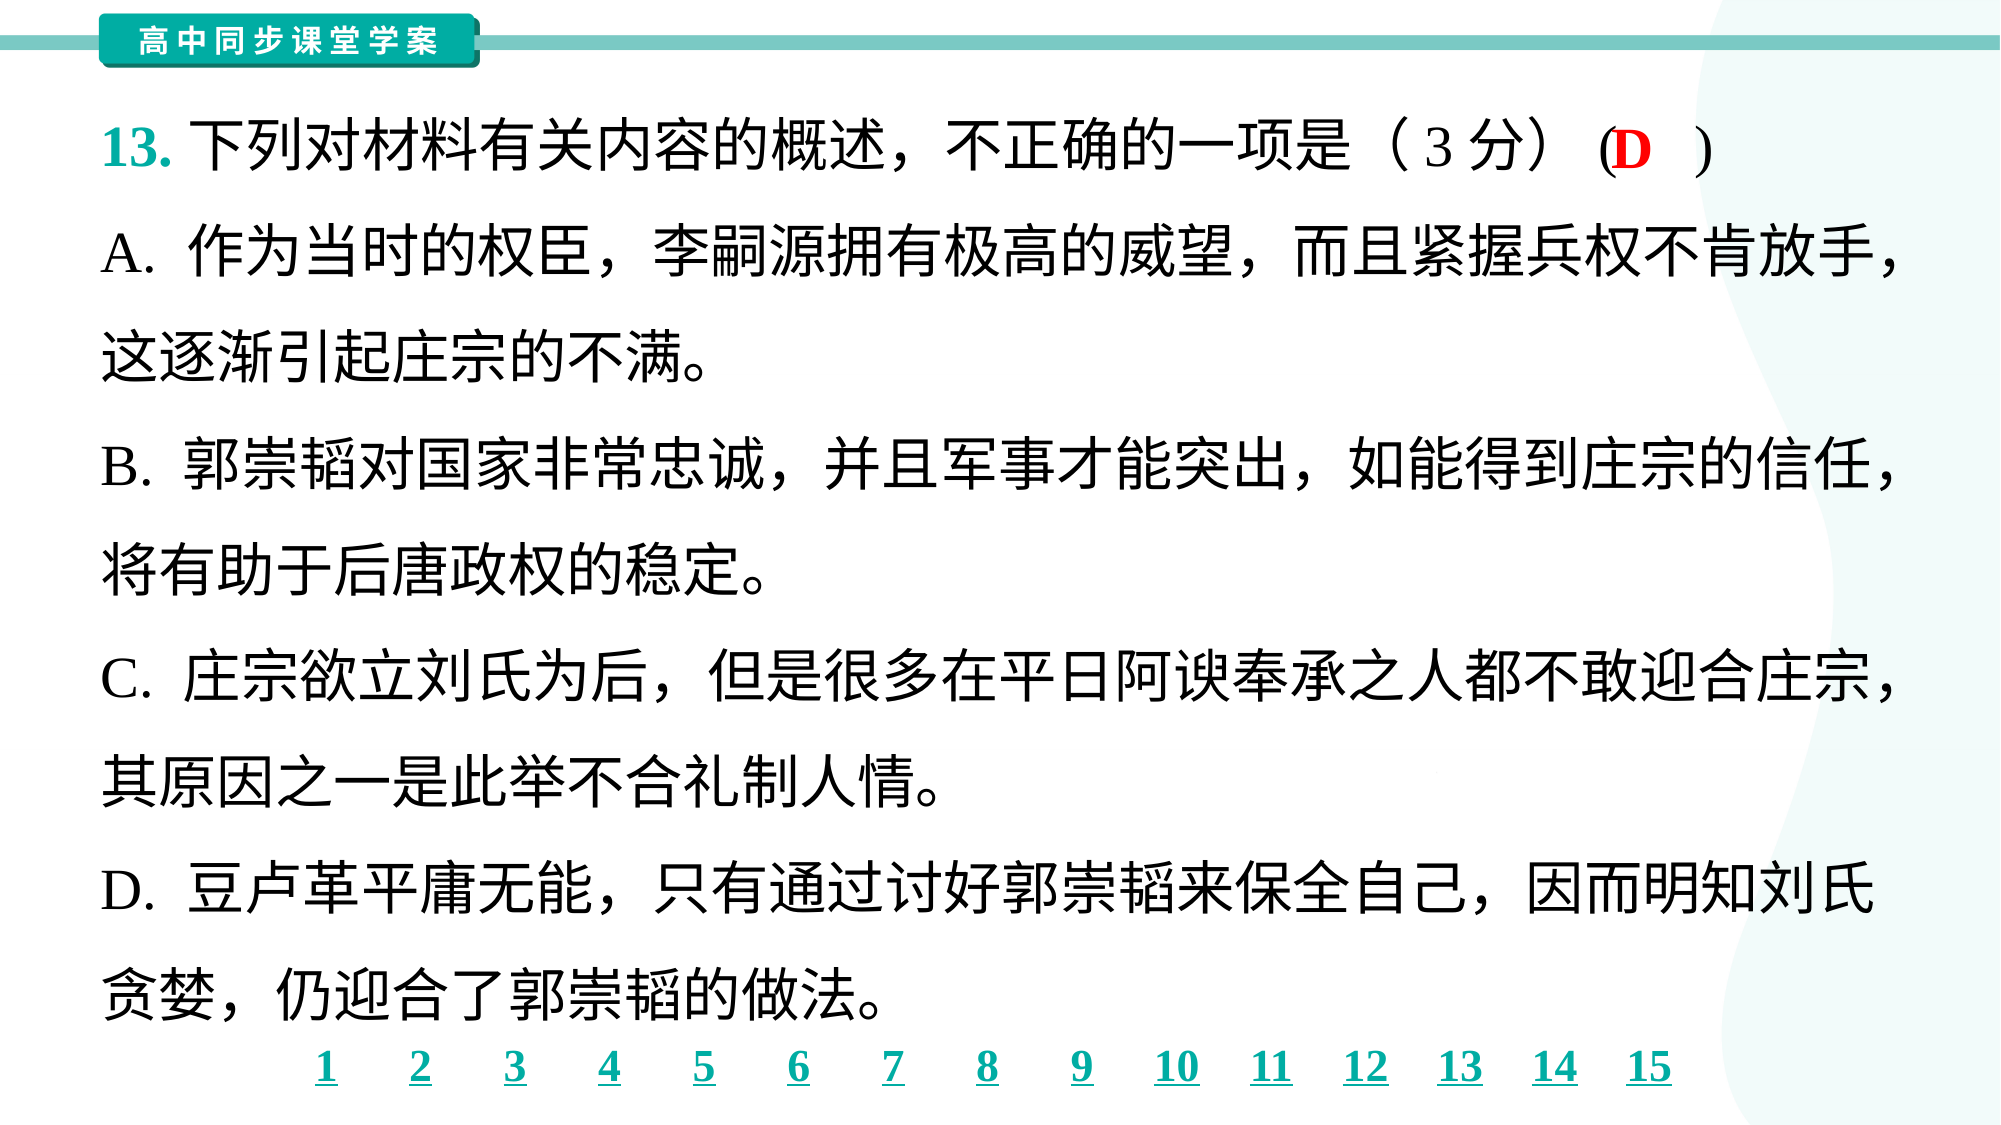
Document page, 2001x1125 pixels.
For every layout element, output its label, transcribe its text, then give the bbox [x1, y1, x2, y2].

text_box 13.下列对材料有关内容的概述，不正确的一项是（3分）( ) [100, 76, 1589, 177]
picture [0, 0, 2000, 1125]
text_box A. 作为当时的权臣，李嗣源拥有极高的威望，而且紧握兵权不肯放手， 这逐渐引起庄宗的不满。 B. 郭崇韬对国家非常忠诚，并且军事才能突出，如能得到庄宗的信任， 将有助于后唐政权的稳定。 C. 庄宗欲立刘氏为后，但是很多在平日阿谀奉承之人都不敢迎合庄宗， 其原因之一是此举不合礼制人情。 D. 豆卢革平庸无能，只有通过讨好郭崇韬来保全自己，因而明知刘氏 贪婪，仍迎合了郭崇韬的做法。 [100, 177, 1899, 1028]
text_box 13.下列对材料有关内容的概述，不正确的一项是（3分）( ) [1675, 76, 1899, 177]
text_box D [1589, 76, 1675, 177]
